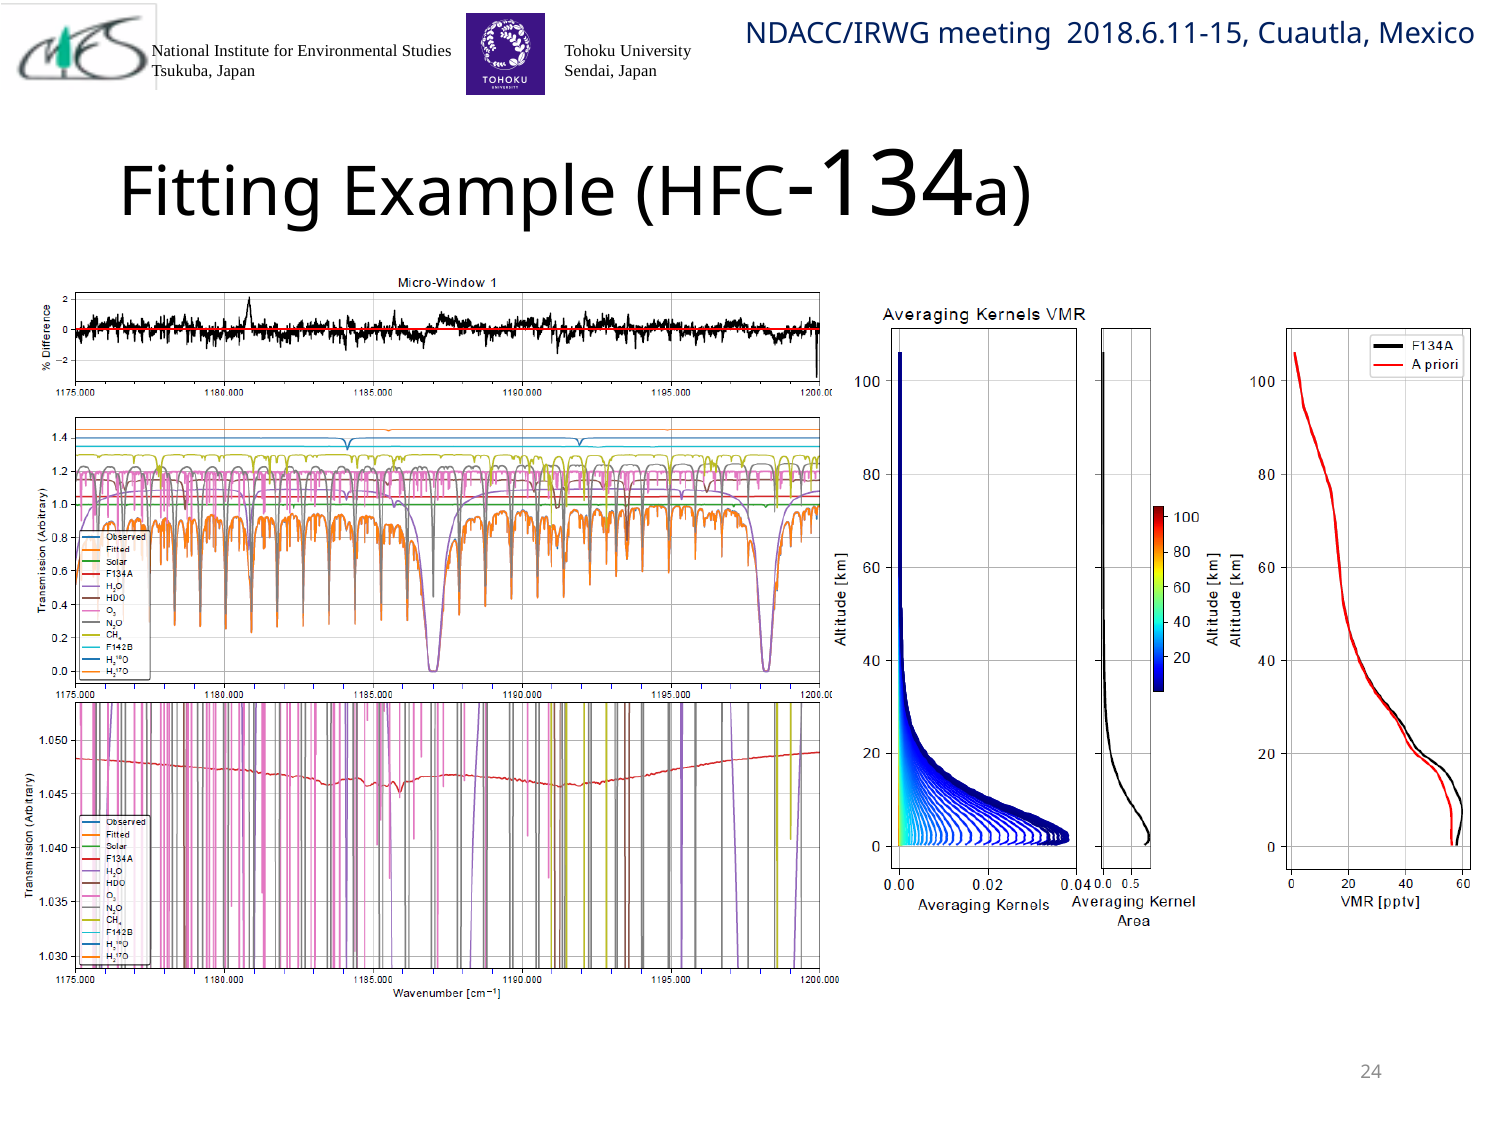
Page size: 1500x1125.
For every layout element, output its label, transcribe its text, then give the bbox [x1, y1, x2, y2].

picture [17, 274, 1476, 1002]
picture [466, 13, 545, 94]
picture [1, 2, 160, 90]
title Fitting Example (HFC-134a) [103, 94, 1397, 278]
slide_number 24 [1059, 1042, 1397, 1103]
